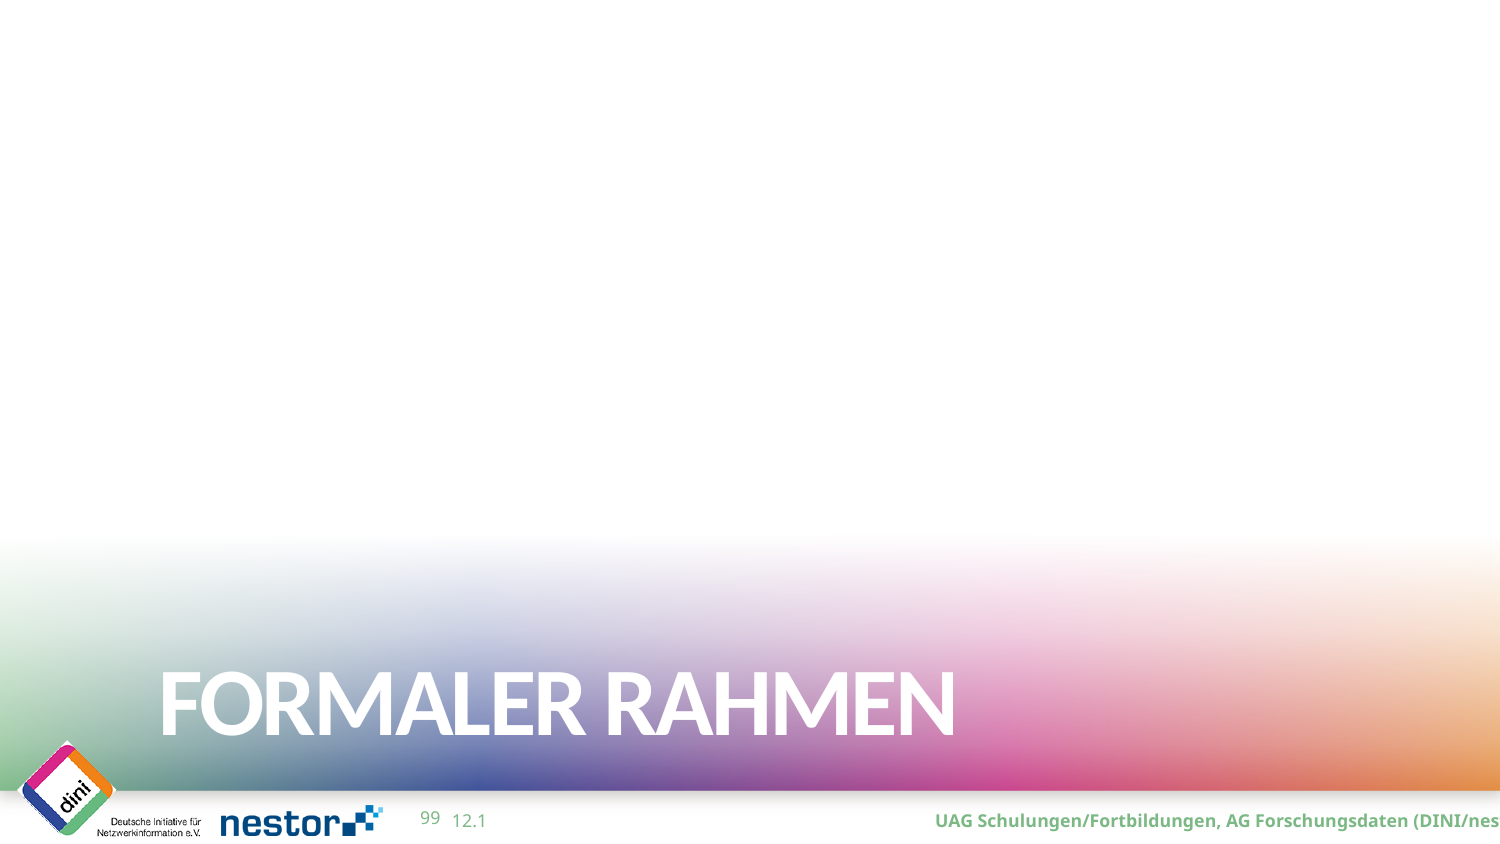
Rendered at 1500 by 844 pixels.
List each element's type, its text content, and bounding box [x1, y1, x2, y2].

title Formaler Rahmen [149, 604, 1495, 765]
text_box 12.1 [433, 801, 502, 838]
picture [0, 368, 1500, 844]
slide_number 98 [406, 801, 454, 841]
